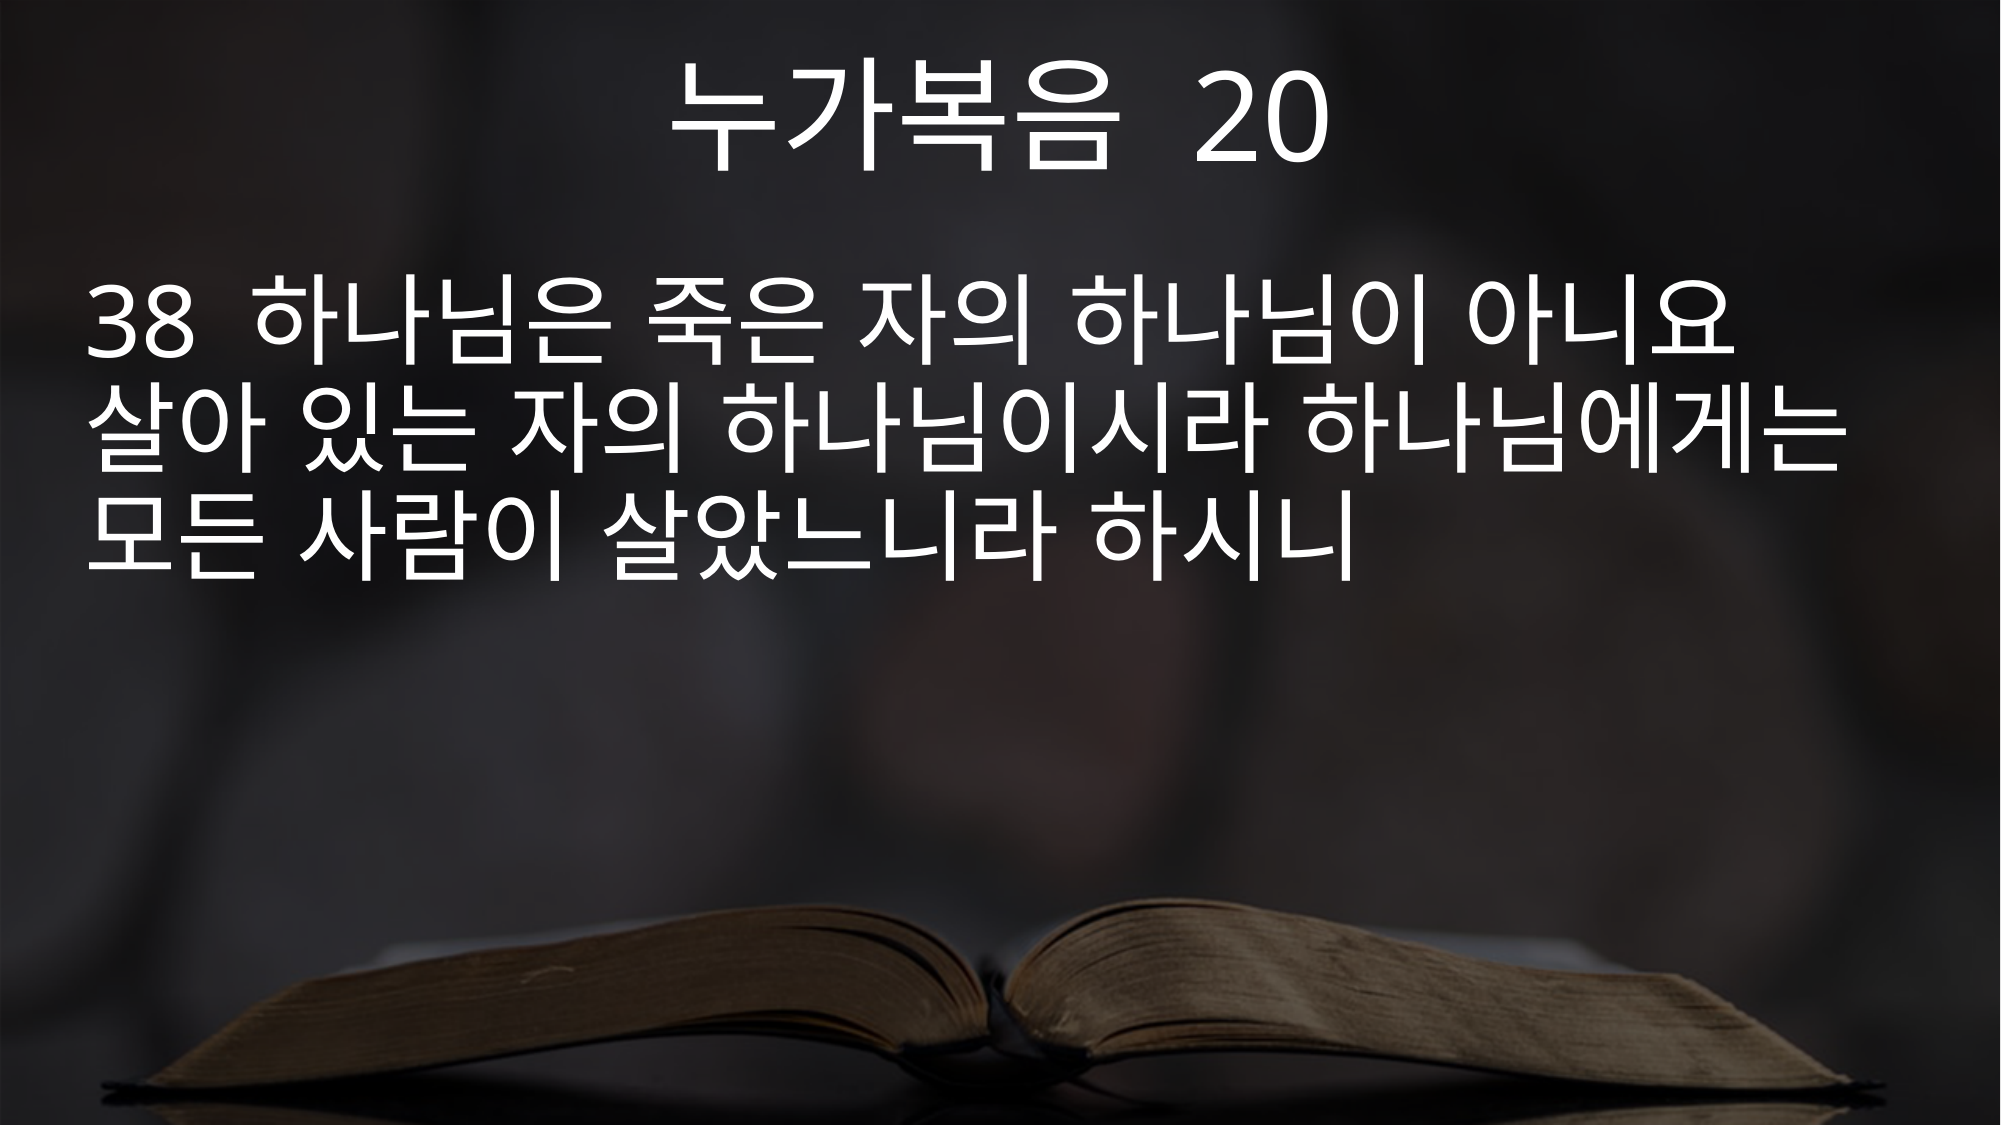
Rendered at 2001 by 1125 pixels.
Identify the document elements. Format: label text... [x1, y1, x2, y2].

footer 누가복음 20 [0, 32, 2000, 192]
list 38 하나님은 죽은 자의 하나님이 아니요 살아 있는 자의 하나님이시라 하나님에게는 모든 사람이 살았느니라 하시니 [69, 263, 1953, 423]
picture [0, 0, 2001, 1125]
